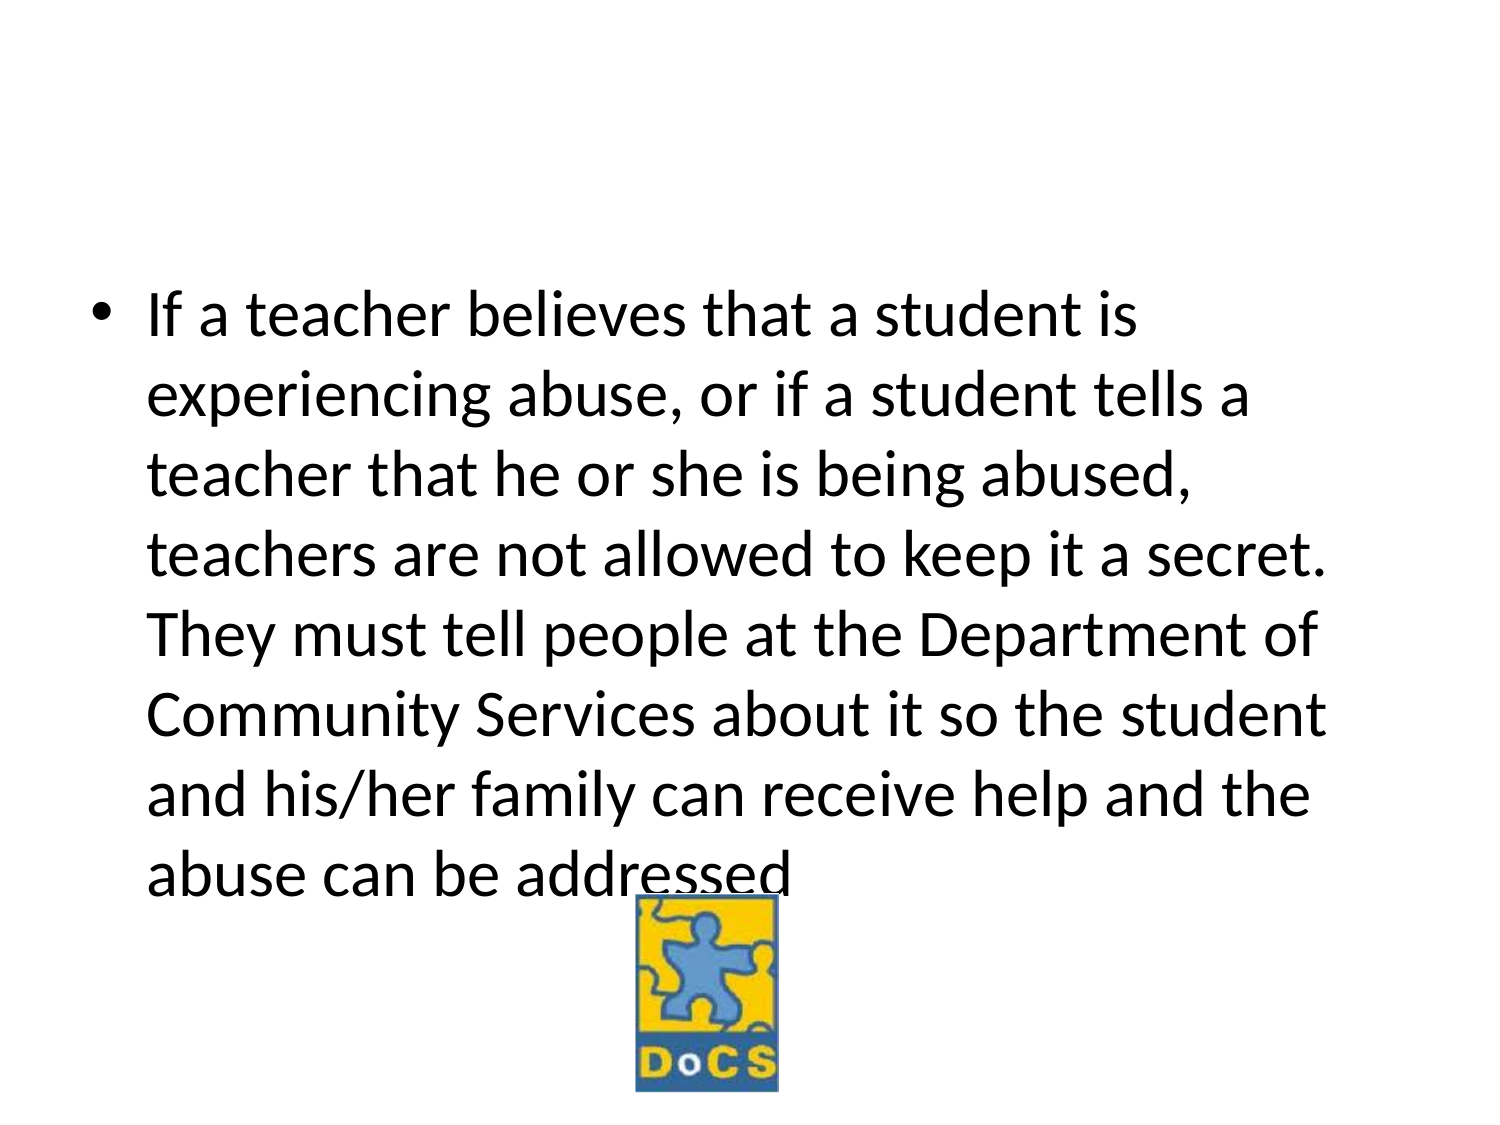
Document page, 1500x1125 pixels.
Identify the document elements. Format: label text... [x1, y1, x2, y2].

picture [631, 892, 779, 1097]
list If a teacher believes that a student is experiencing abuse, or if a student tells a teacher that he or she is being abused, teachers are not allowed to keep it a secret. They must tell people at the Department of Community Services about it so the student and his/her family can receive help and the abuse can be addressed [75, 262, 1425, 1005]
